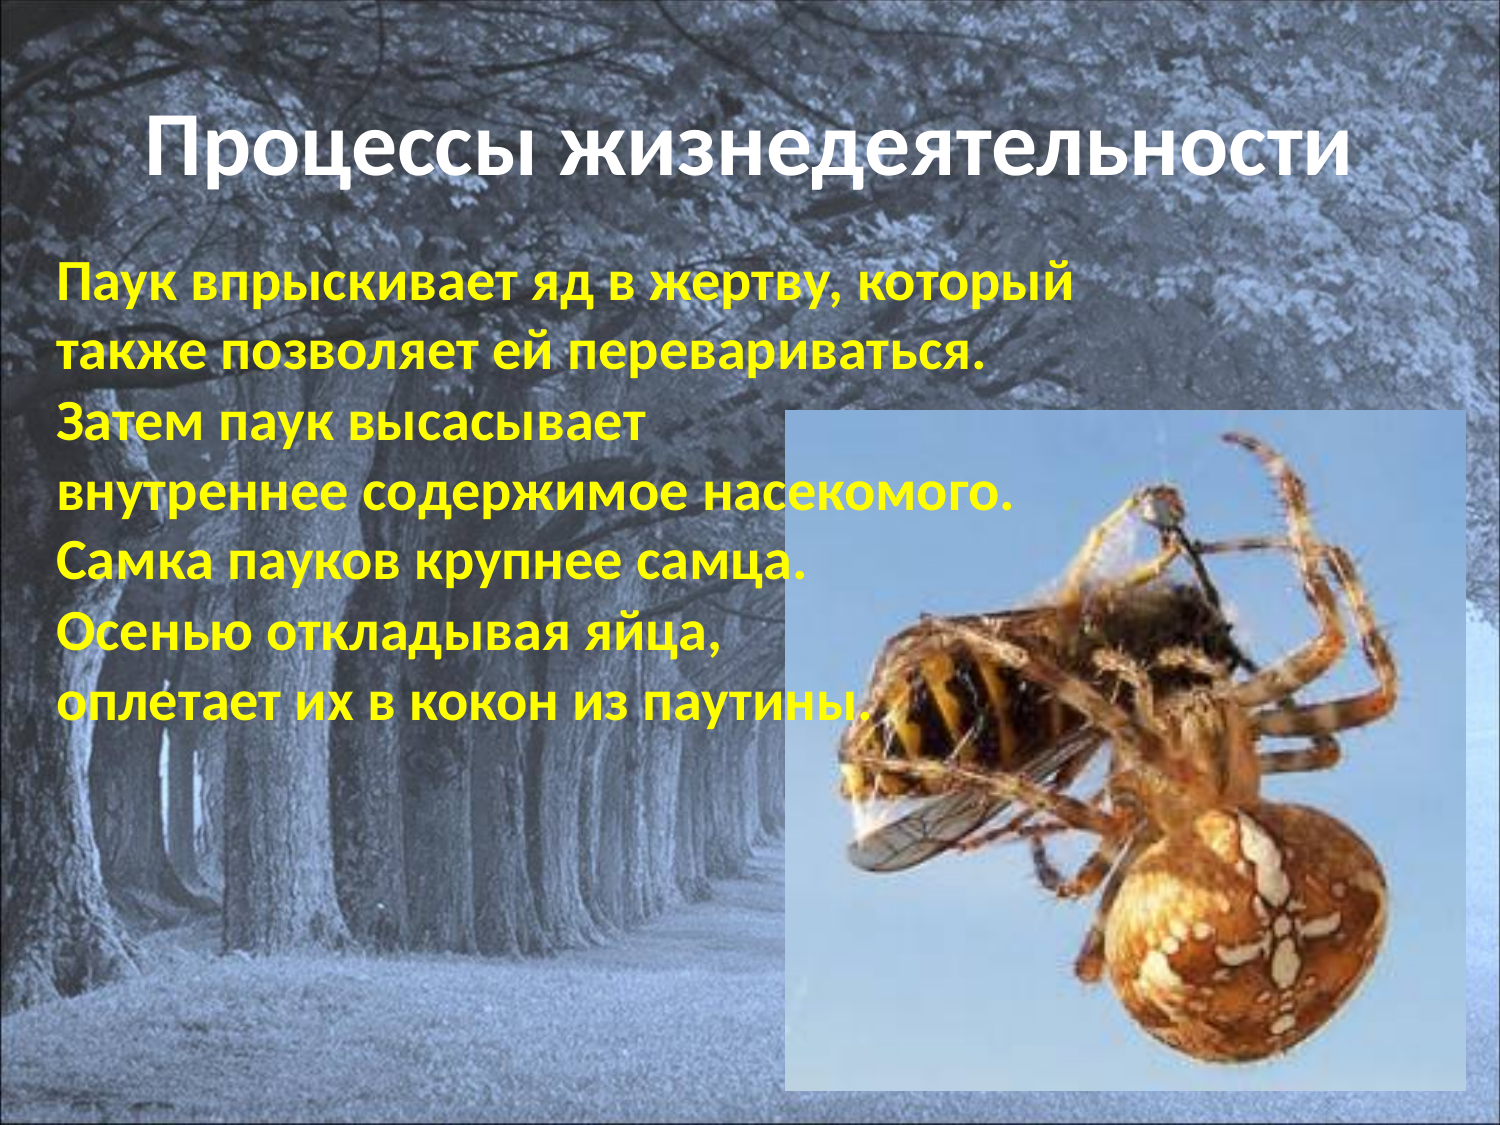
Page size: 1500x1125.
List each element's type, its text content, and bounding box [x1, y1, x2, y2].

text_box Паук впрыскивает яд в жертву, который также позволяет ей перевариваться. Затем паук высасывает внутреннее содержимое насекомого. Самка пауков крупнее самца. Осенью откладывая яйца, оплетает их в кокон из паутины. [41, 234, 1104, 739]
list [784, 409, 1467, 1092]
title Процессы жизнедеятельности [74, 44, 1426, 233]
picture [0, 0, 1500, 1125]
